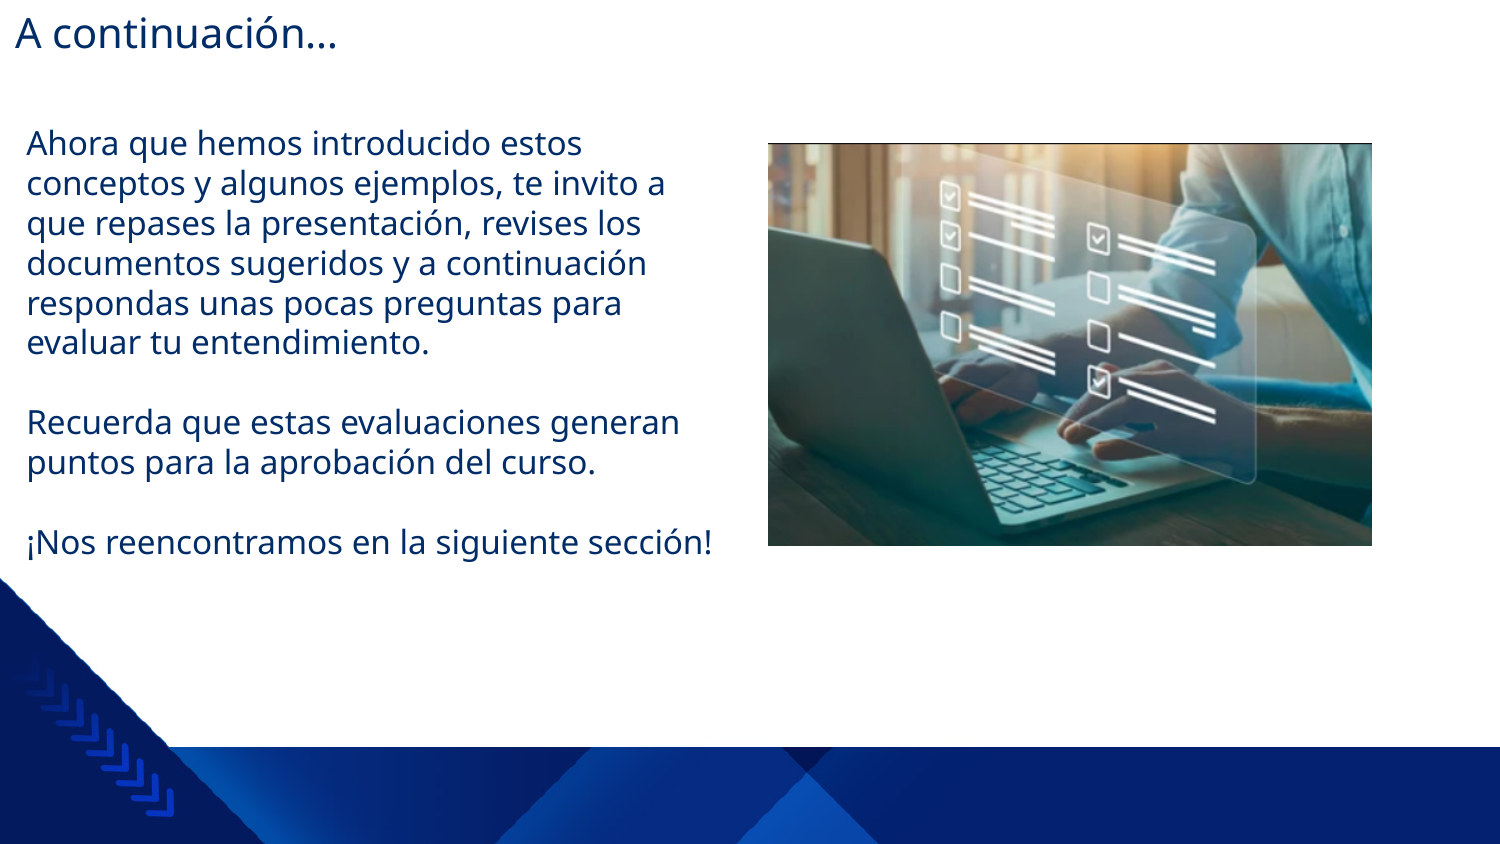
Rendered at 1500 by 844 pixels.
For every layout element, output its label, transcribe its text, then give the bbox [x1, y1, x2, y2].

title A continuación… [0, 0, 1290, 68]
text_box Ahora que hemos introducido estos conceptos y algunos ejemplos, te invito a que repases la presentación, revises los documentos sugeridos y a continuación respondas unas pocas preguntas para evaluar tu entendimiento. Recuerda que estas evaluaciones generan puntos para la aprobación del curso. ¡Nos reencontramos en la siguiente sección! [11, 114, 732, 569]
picture [0, 0, 1500, 844]
